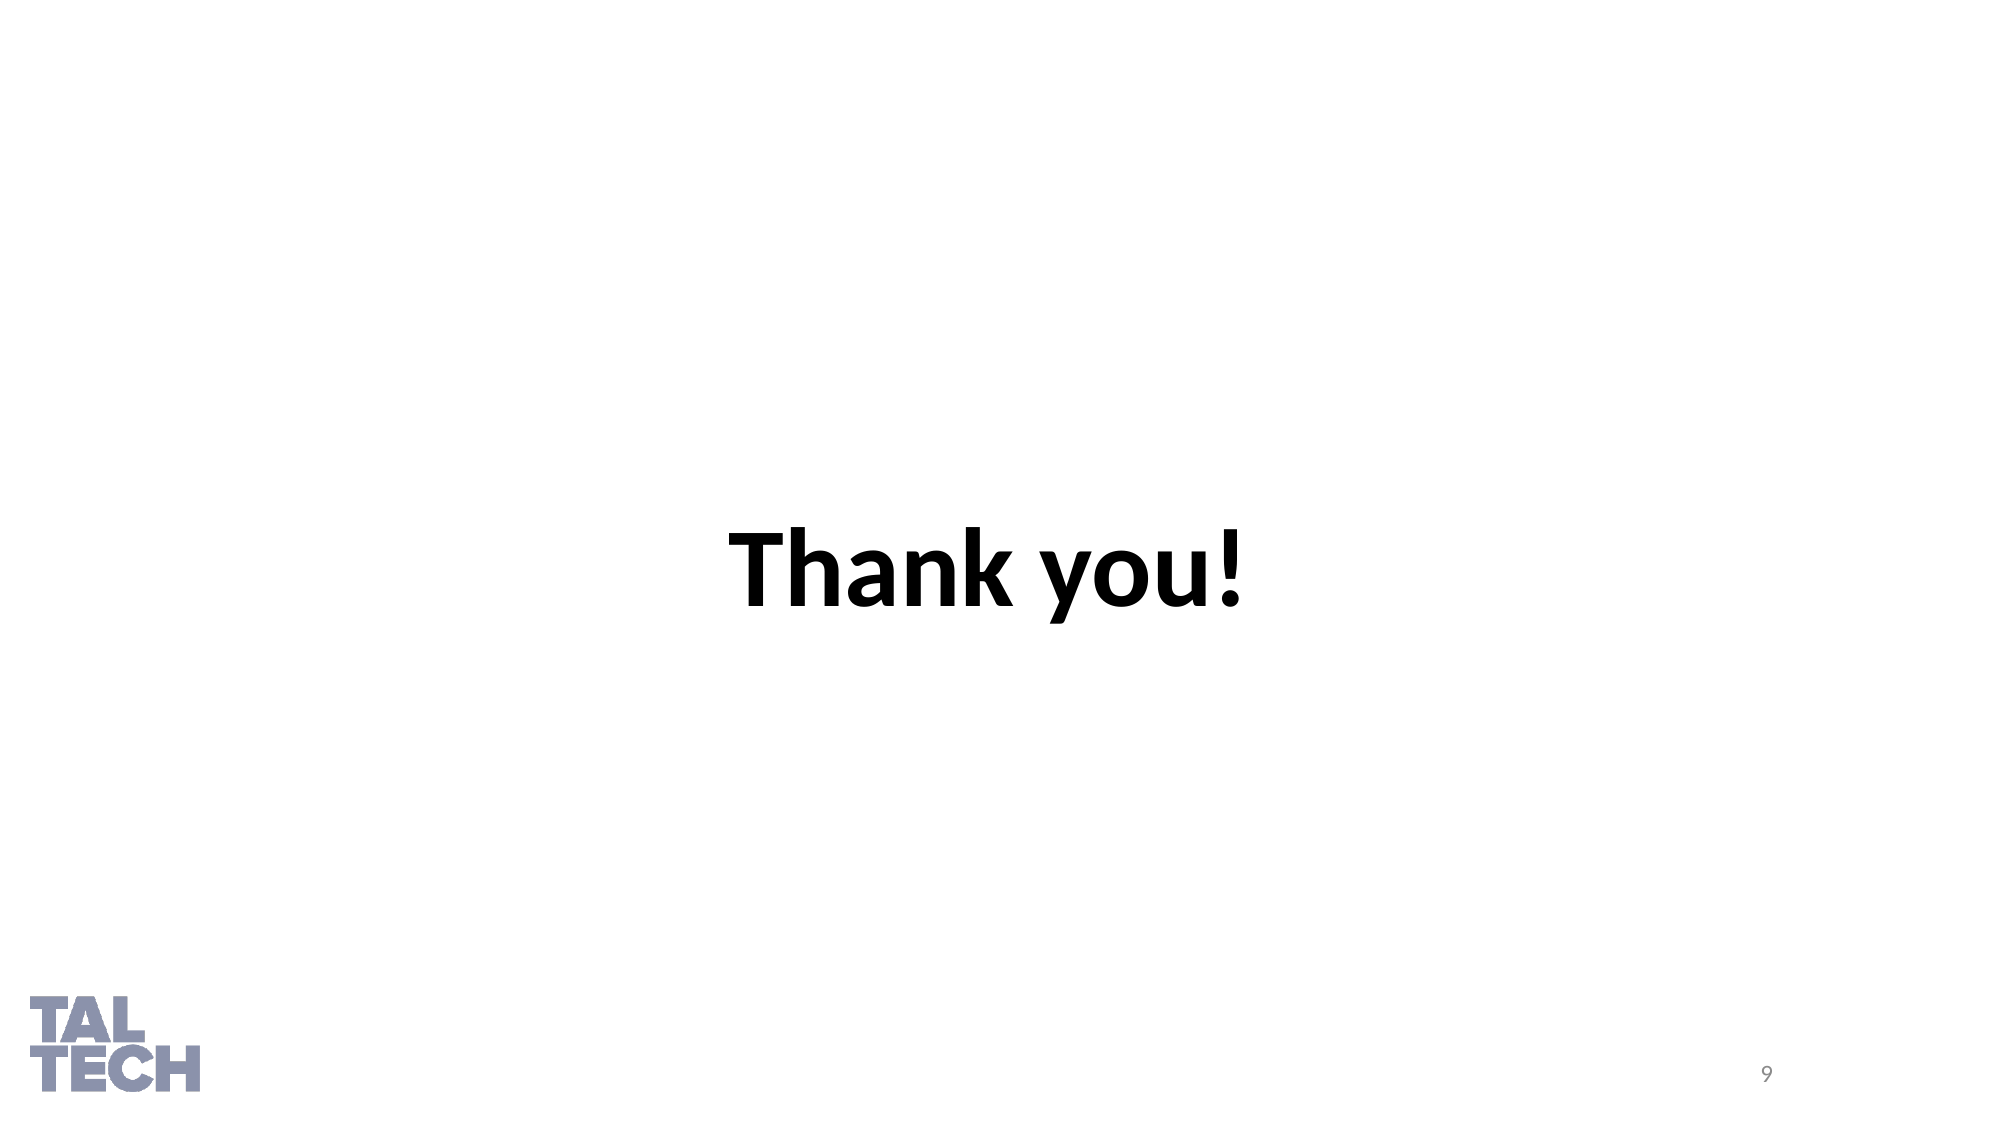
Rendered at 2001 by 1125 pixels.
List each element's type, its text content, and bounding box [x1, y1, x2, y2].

picture [25, 990, 204, 1097]
text_box Thank you! [713, 486, 1286, 637]
slide_number 9 [1338, 1042, 1789, 1103]
